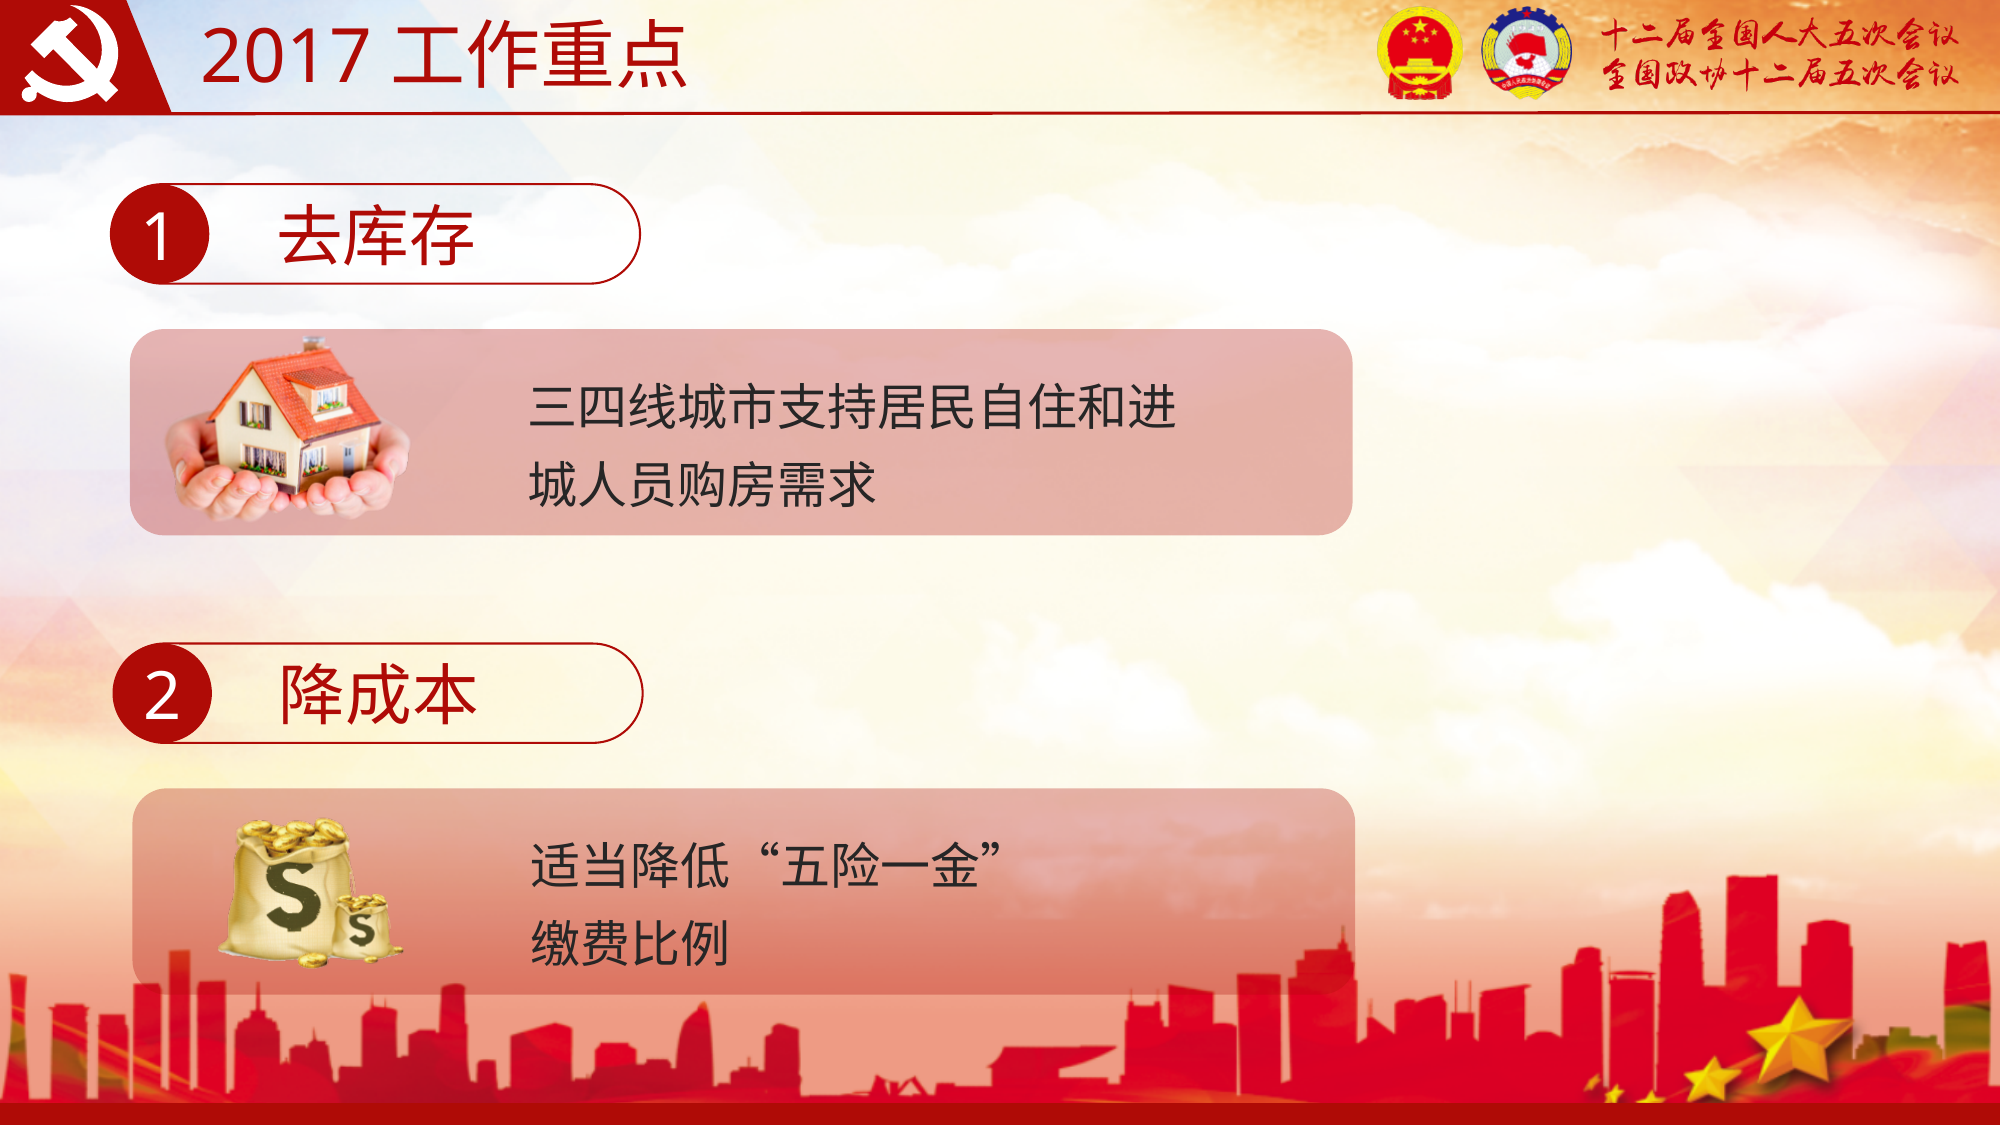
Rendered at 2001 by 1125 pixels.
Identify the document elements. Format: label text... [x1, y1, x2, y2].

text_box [109, 184, 641, 284]
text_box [132, 775, 1356, 995]
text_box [0, 0, 173, 114]
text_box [112, 643, 643, 743]
text_box [0, 1102, 2000, 1125]
picture [0, 115, 2000, 1102]
text_box 2017工作重点 [186, 0, 841, 105]
picture [173, 0, 2000, 112]
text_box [1377, 5, 1995, 100]
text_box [129, 324, 1353, 540]
